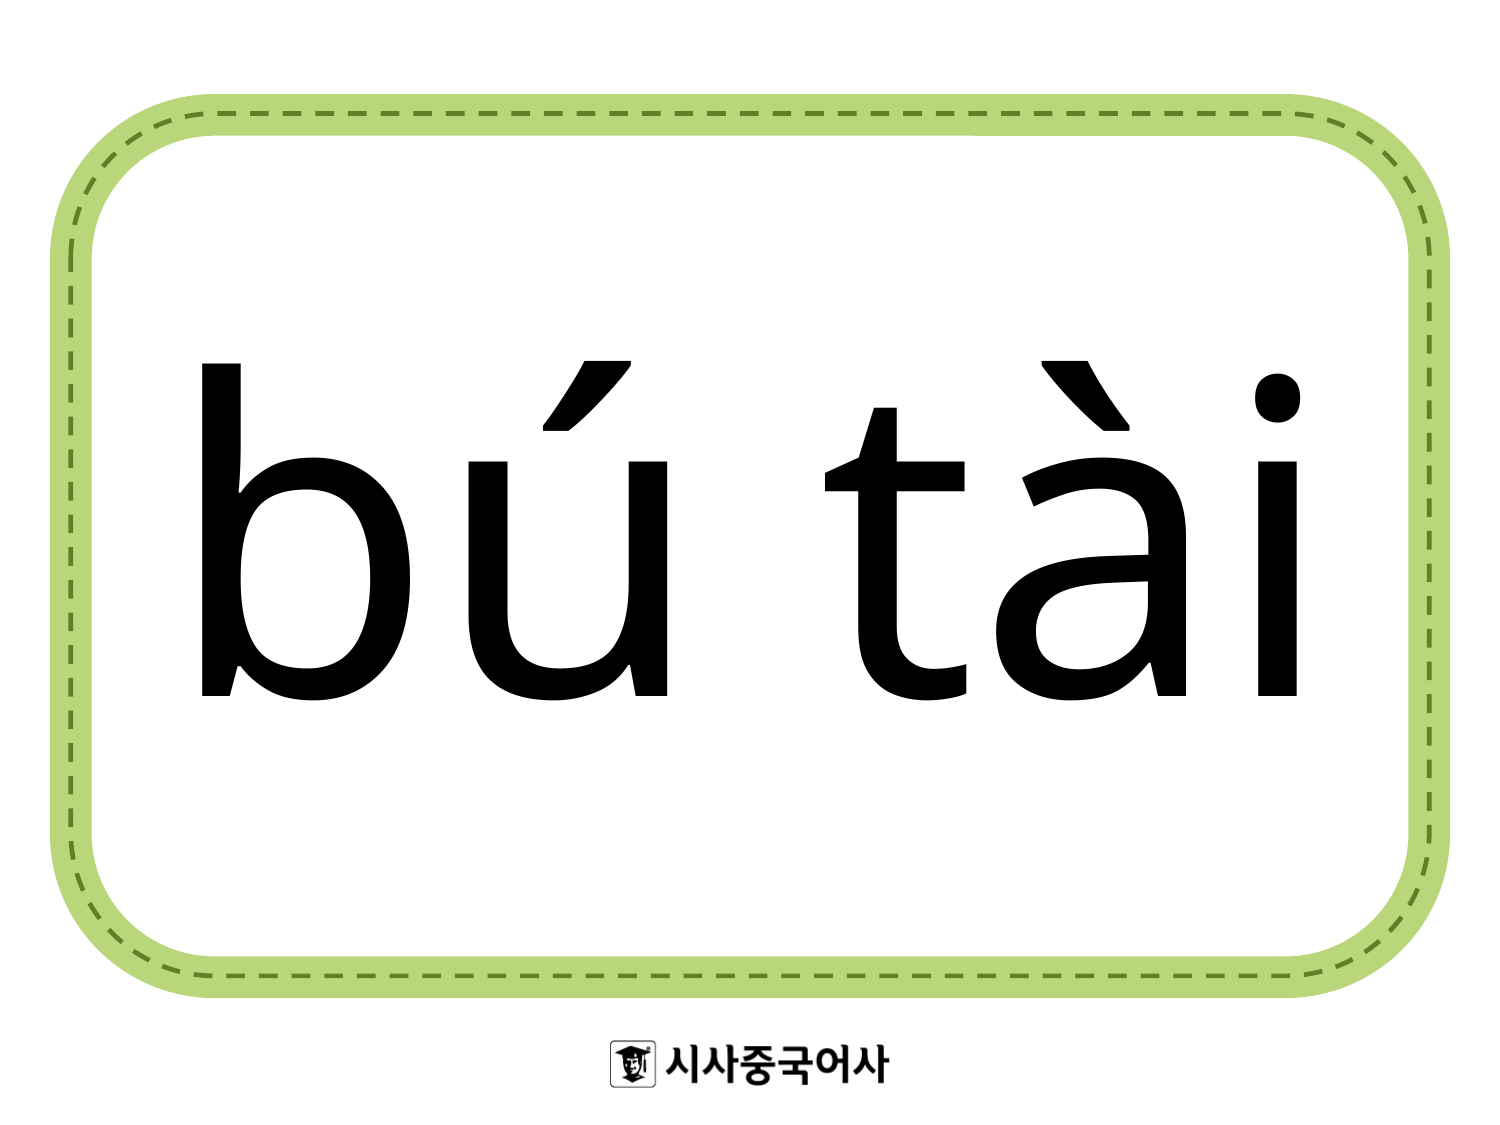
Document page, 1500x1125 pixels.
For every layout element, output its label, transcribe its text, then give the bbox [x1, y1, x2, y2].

picture [602, 1034, 898, 1094]
text_box bú tài [145, 189, 1354, 853]
